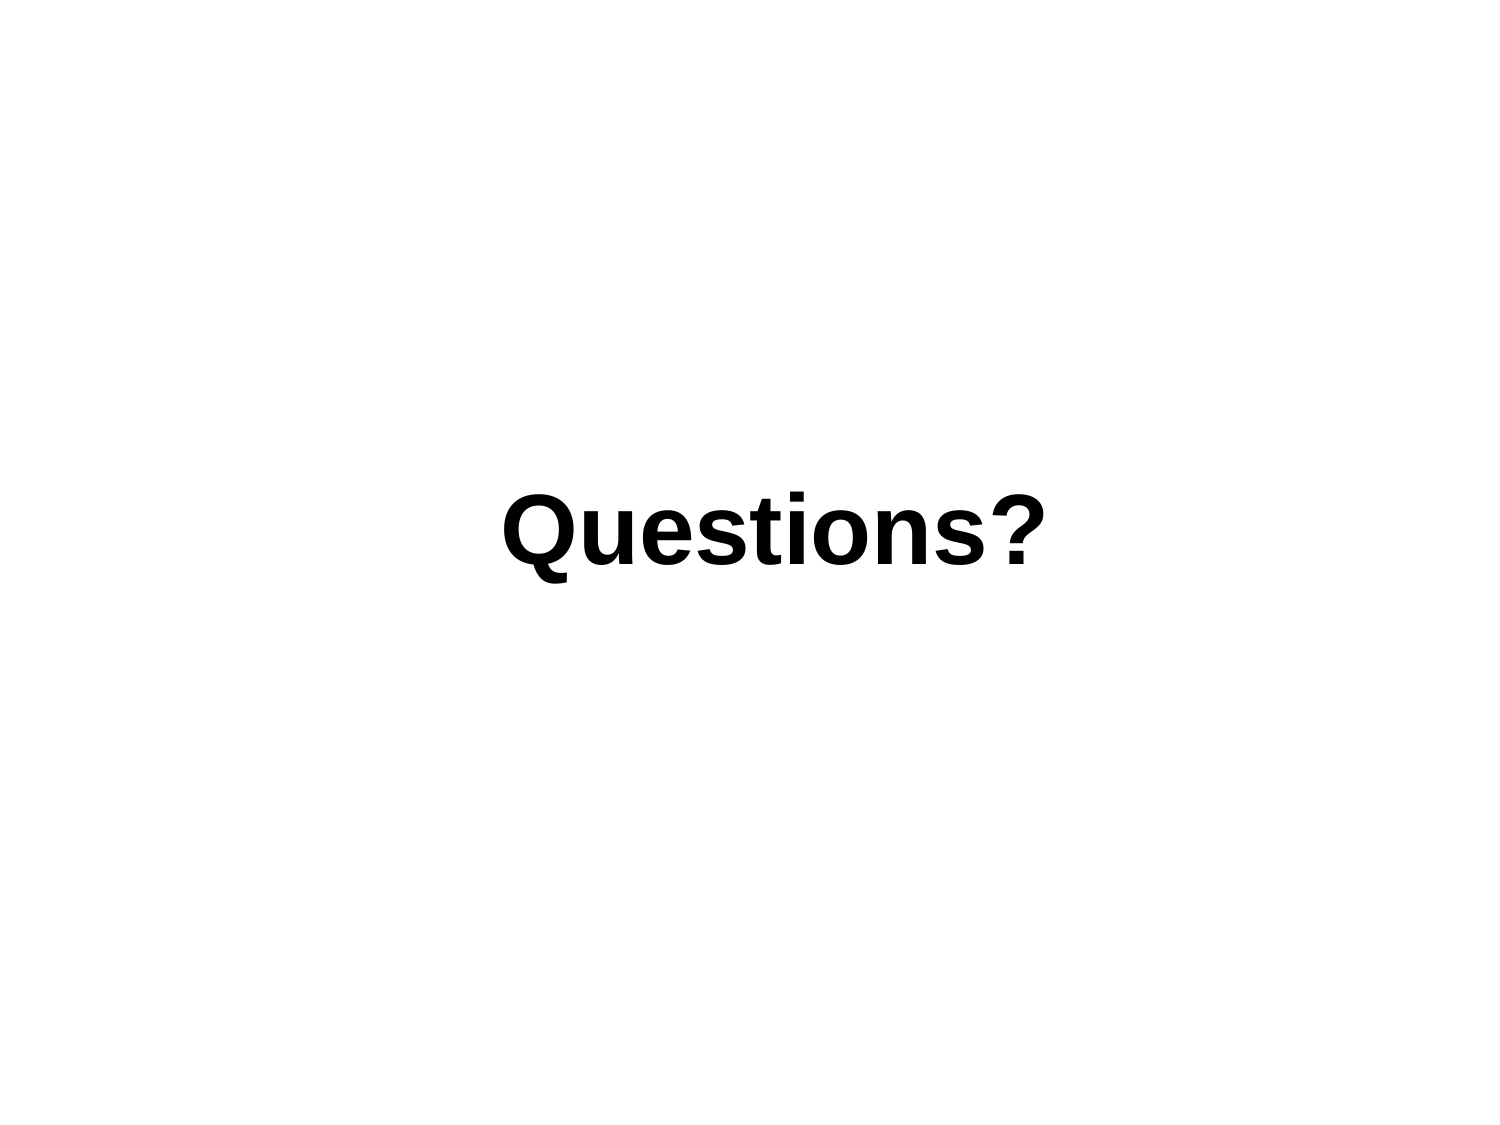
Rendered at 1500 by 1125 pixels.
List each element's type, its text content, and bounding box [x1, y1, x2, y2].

title Questions? [112, 346, 1388, 600]
